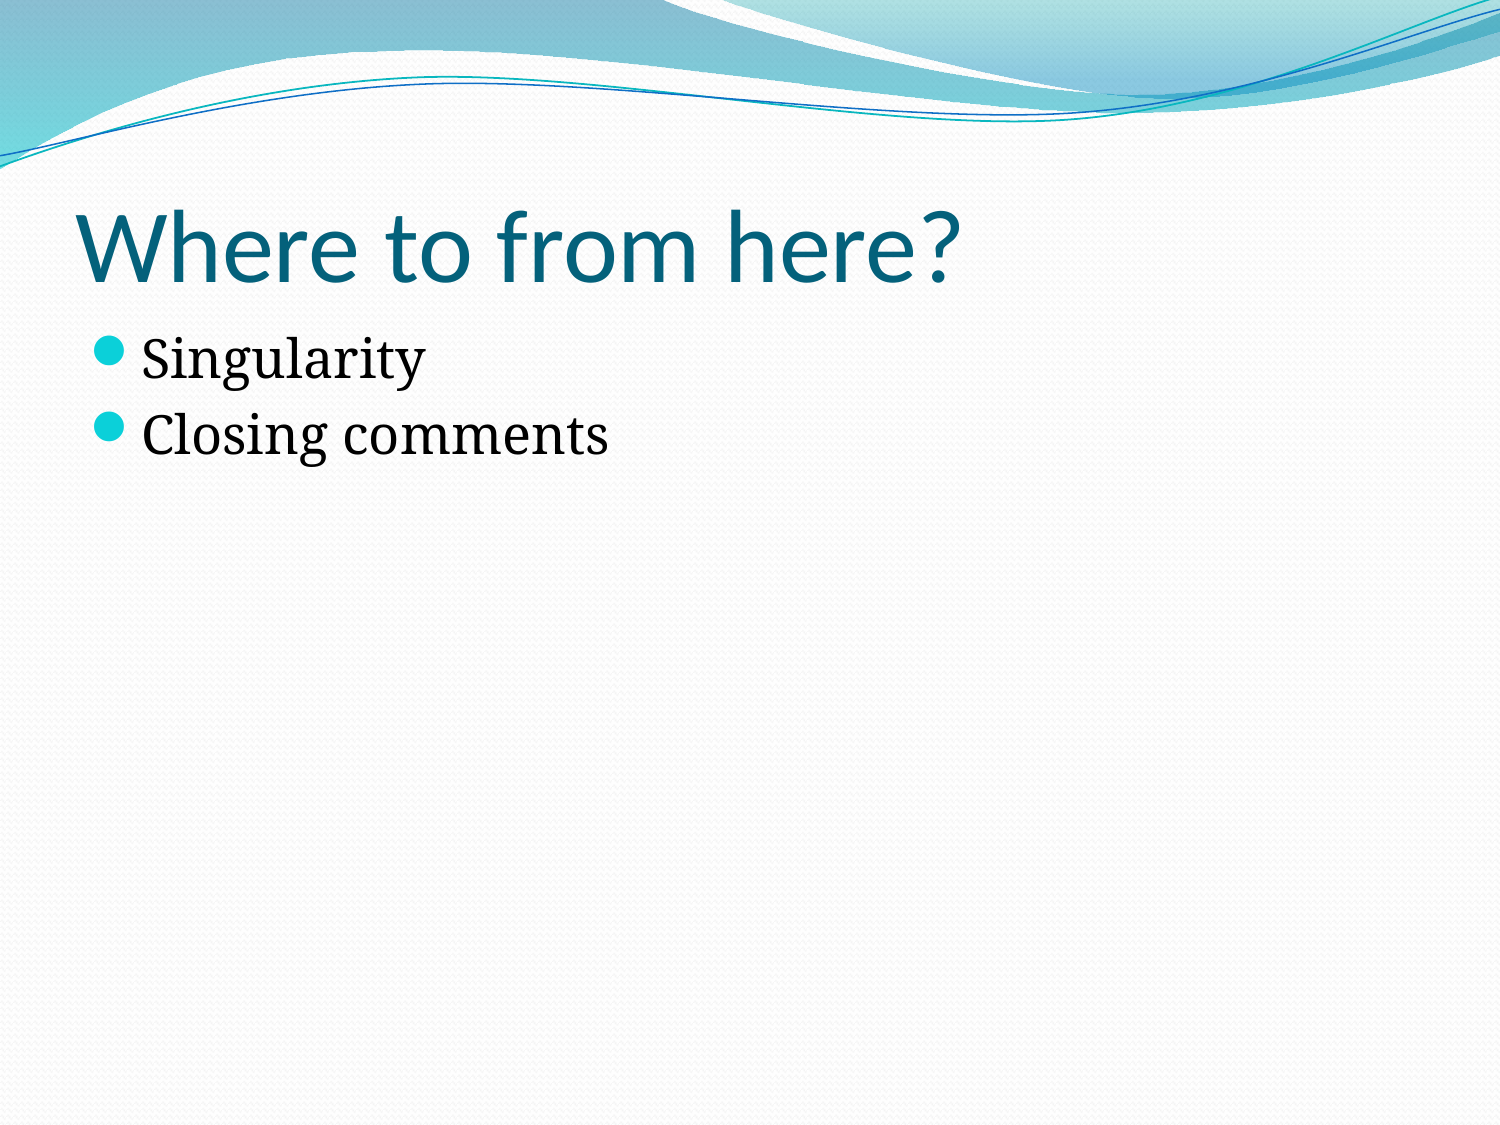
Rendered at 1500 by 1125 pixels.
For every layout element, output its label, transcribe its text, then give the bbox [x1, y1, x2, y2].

title Where to from here? [75, 115, 1425, 303]
list Singularity Closing comments [75, 317, 1425, 1038]
